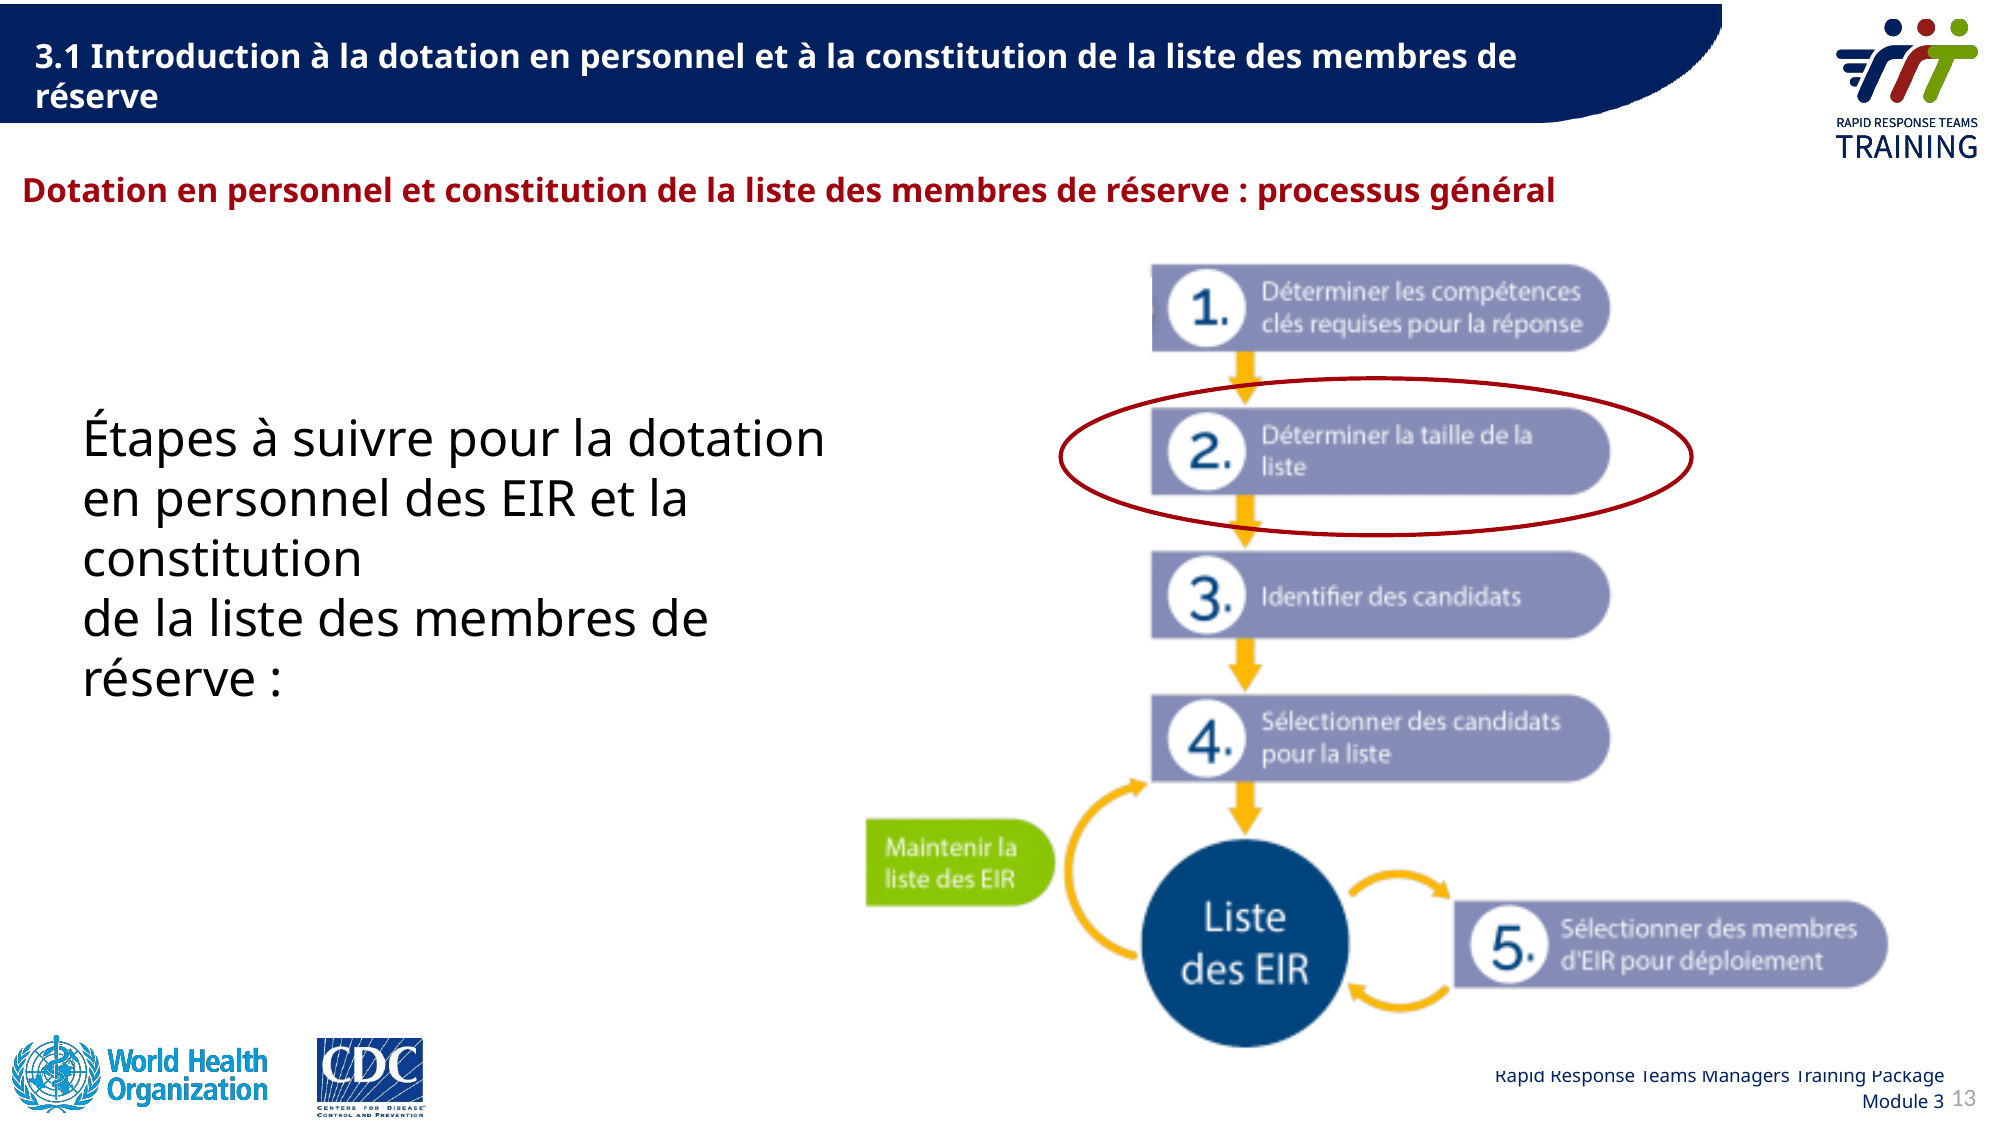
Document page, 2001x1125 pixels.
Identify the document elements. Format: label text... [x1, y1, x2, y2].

picture [30, 1083, 37, 1091]
picture [59, 1035, 267, 1113]
slide_number 13 [1936, 1073, 2000, 1125]
picture [12, 1083, 48, 1113]
picture [22, 1062, 26, 1077]
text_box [850, 195, 1928, 1071]
picture [40, 1062, 47, 1070]
picture [12, 1035, 54, 1068]
text_box 3.1 Introduction à la dotation en personnel et à la constitution de la liste des membres de réserve [19, 28, 1628, 123]
picture [34, 1054, 43, 1078]
picture [0, 4, 1722, 123]
picture [24, 1054, 36, 1087]
picture [1835, 19, 1978, 167]
picture [36, 1088, 78, 1105]
picture [46, 1056, 54, 1062]
title Dotation en personnel et constitution de la liste des membres de réserve : processus général [18, 70, 1884, 263]
picture [71, 1053, 90, 1091]
picture [317, 1038, 426, 1117]
text_box Étapes à suivre pour la dotation en personnel des EIR et la constitution de la liste des membres de réserve : [67, 398, 850, 714]
picture [50, 1108, 62, 1113]
